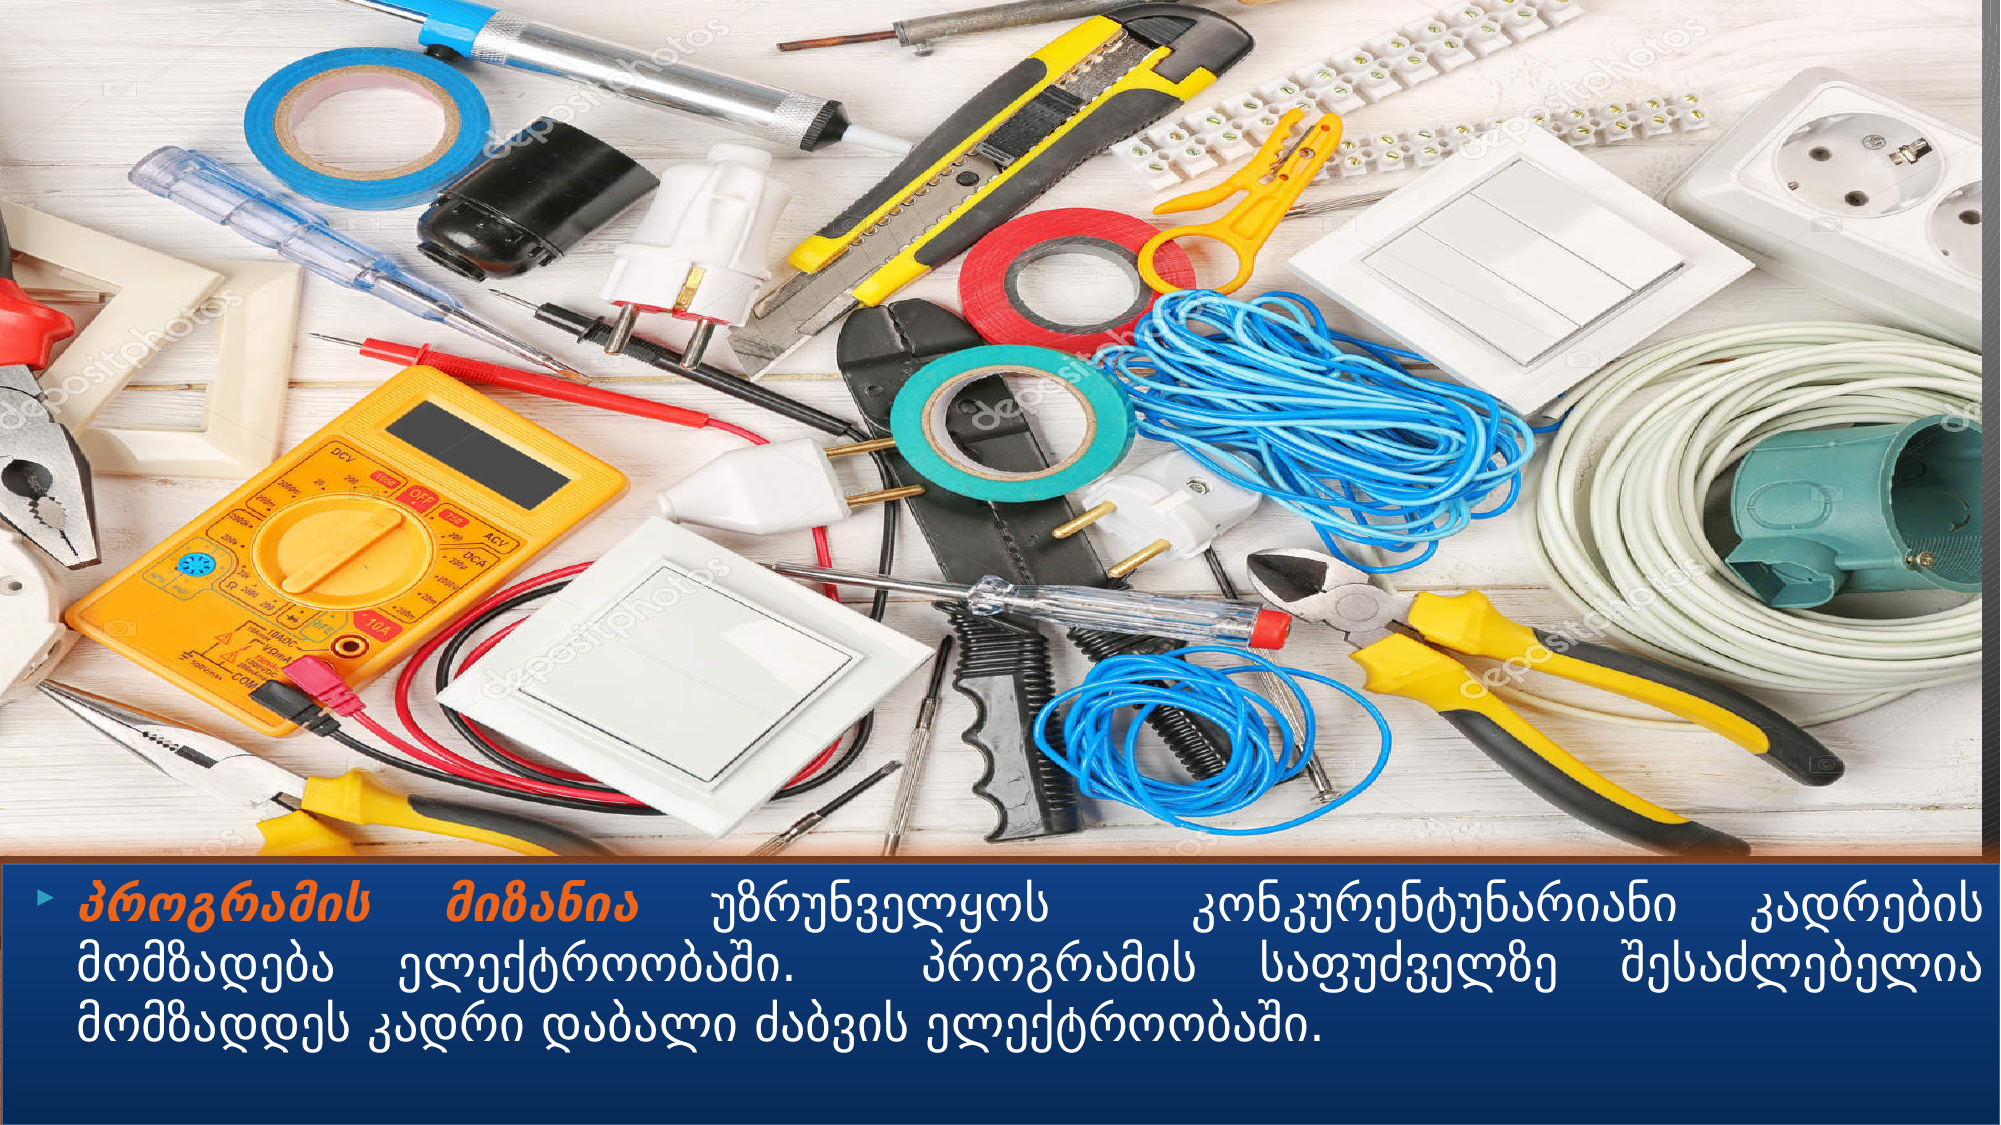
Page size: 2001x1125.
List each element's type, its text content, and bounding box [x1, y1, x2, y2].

picture [0, 0, 1982, 937]
text_box პროგრამის მიზანია უზრუნველყოს კონკურენტუნარიანი კადრების მომზადება ელექტროობაში. პროგრამის საფუძველზე შესაძლებელია მომზადდეს კადრი დაბალი ძაბვის ელექტროობაში. [1, 863, 2000, 1125]
